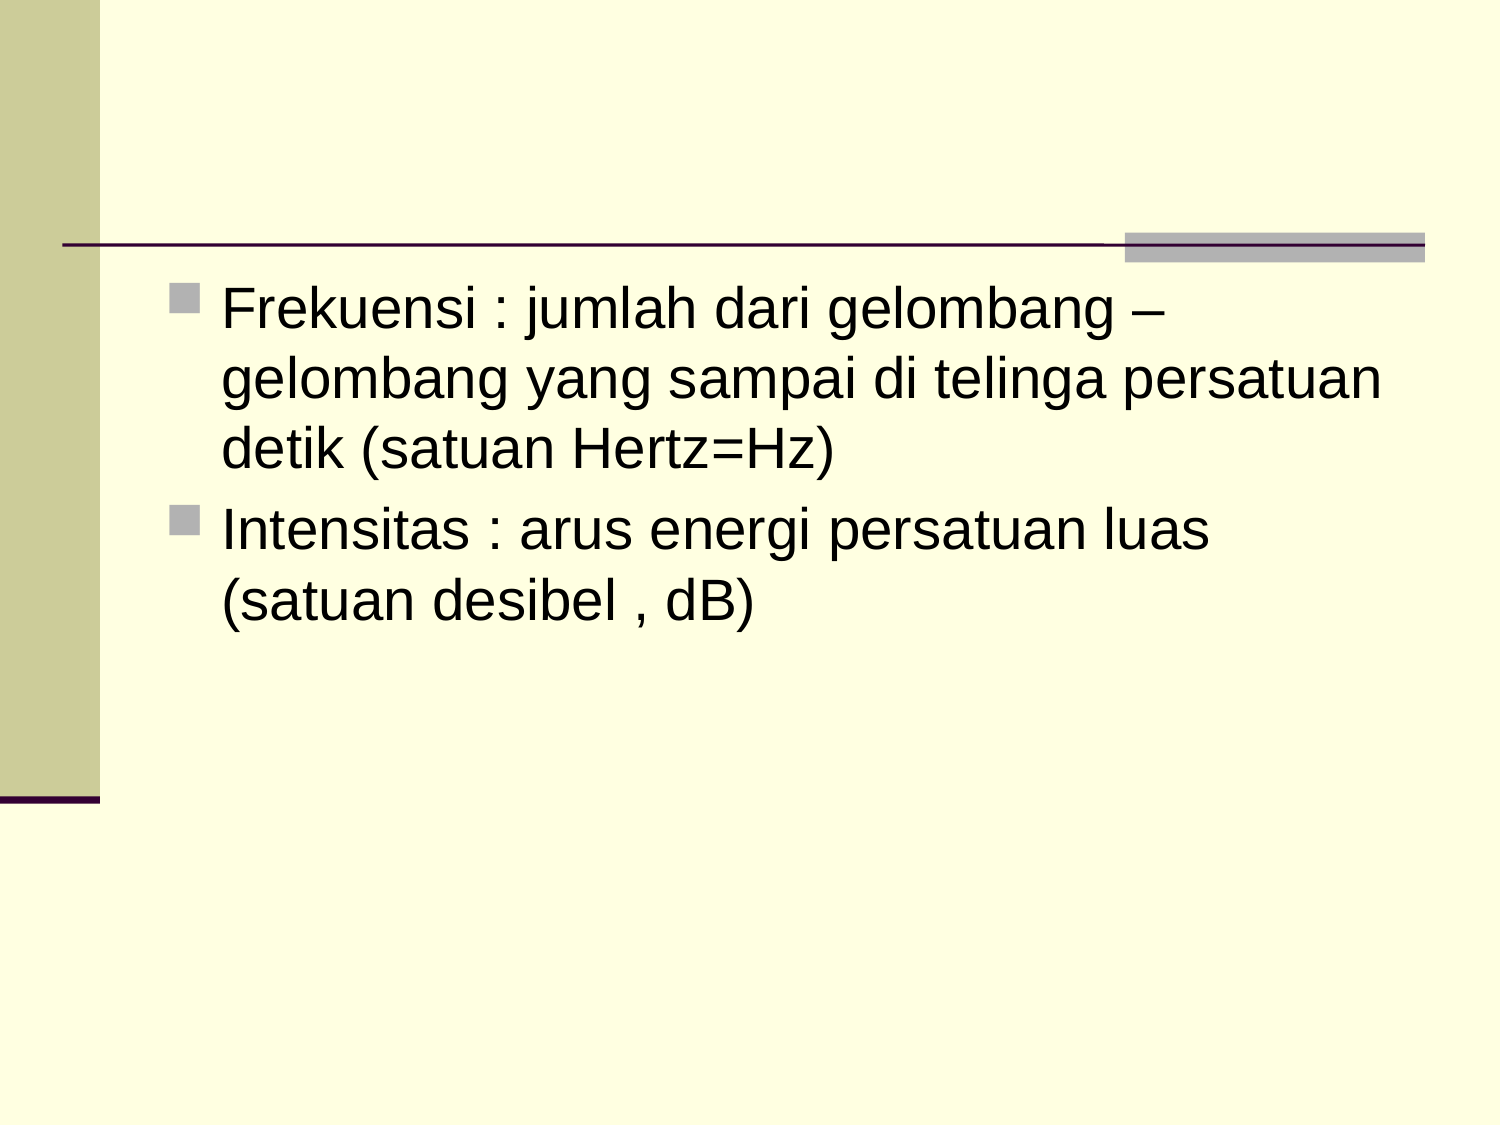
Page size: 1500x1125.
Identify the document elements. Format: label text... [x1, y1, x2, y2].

list Frekuensi : jumlah dari gelombang – gelombang yang sampai di telinga persatuan detik (satuan Hertz=Hz) Intensitas : arus energi persatuan luas (satuan desibel , dB) [149, 262, 1426, 1006]
